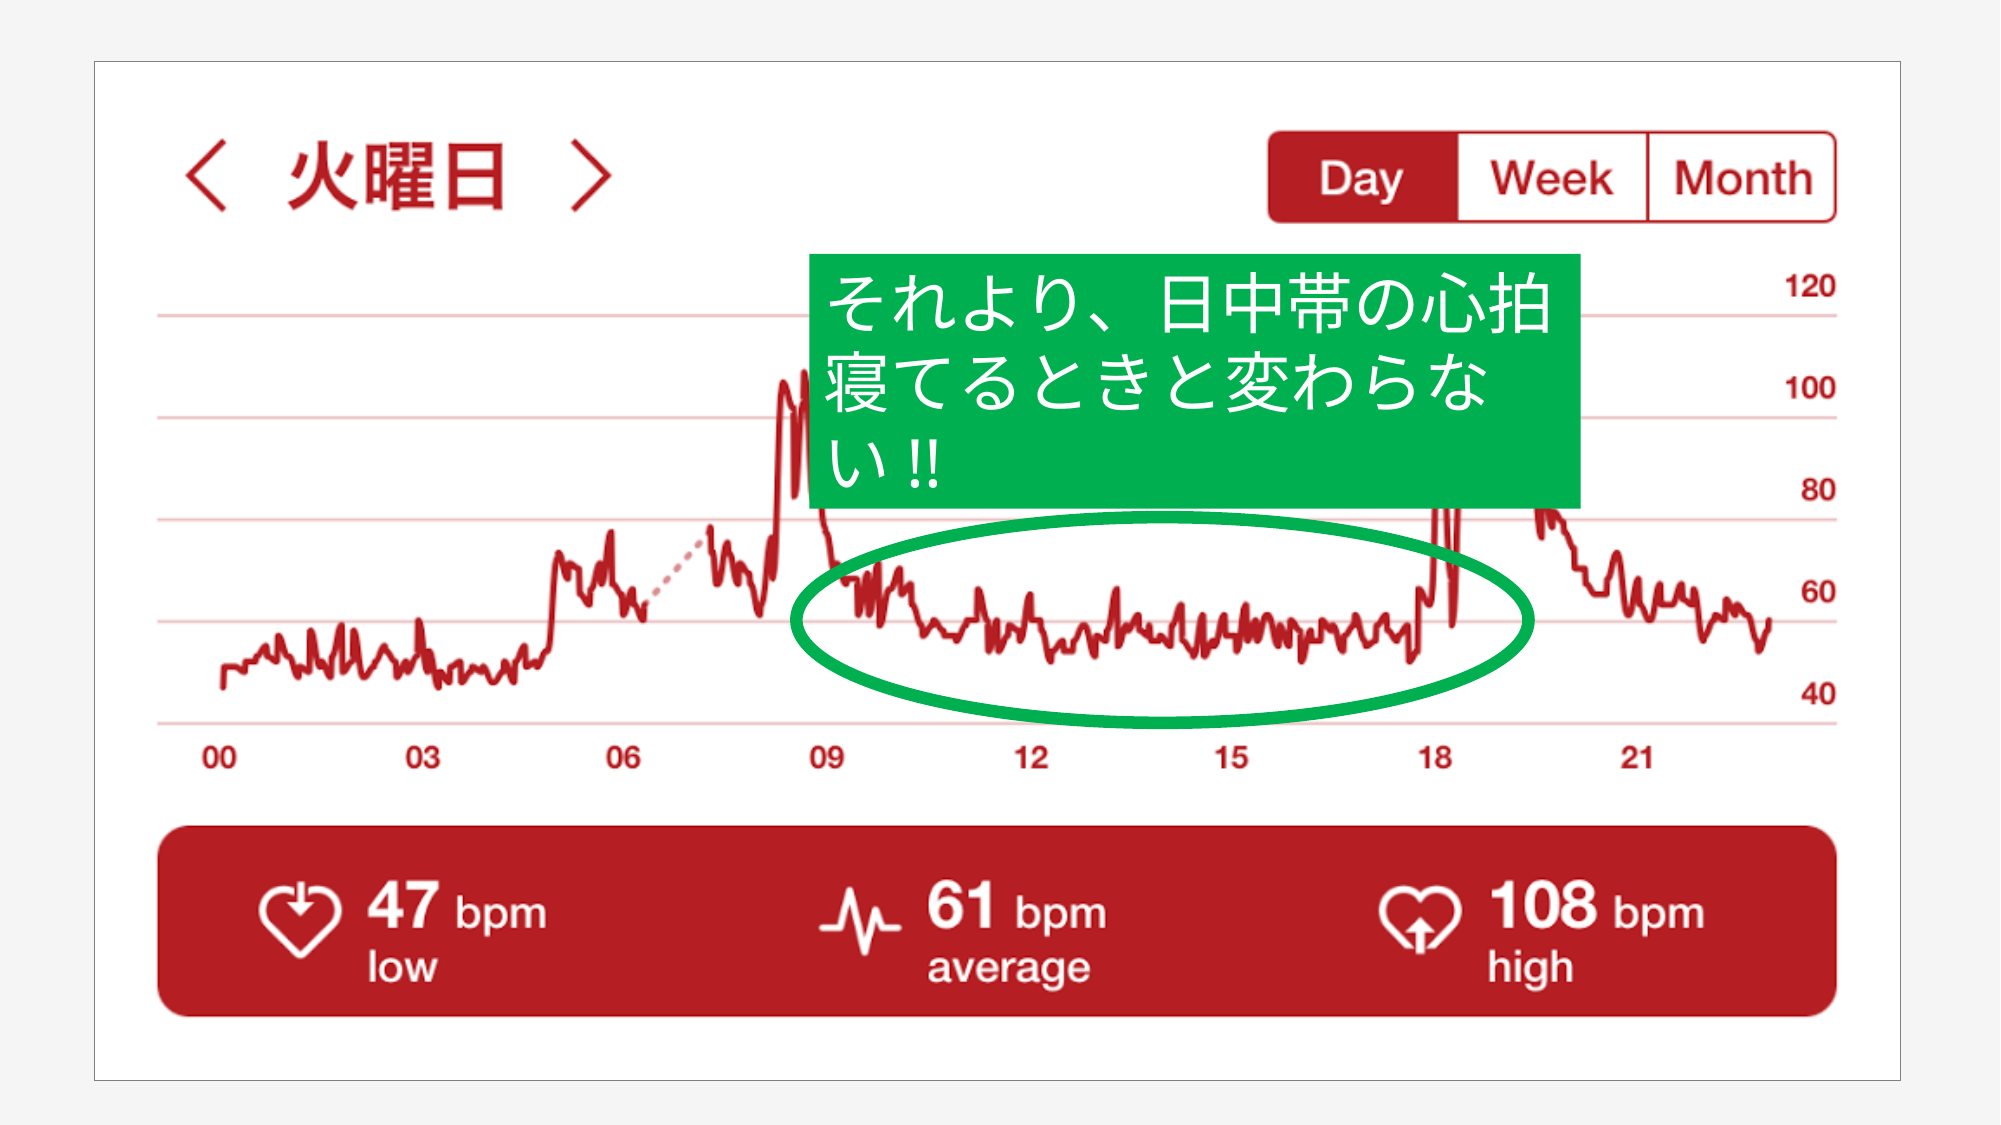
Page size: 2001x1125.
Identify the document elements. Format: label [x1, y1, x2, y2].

list [93, 61, 1901, 1081]
